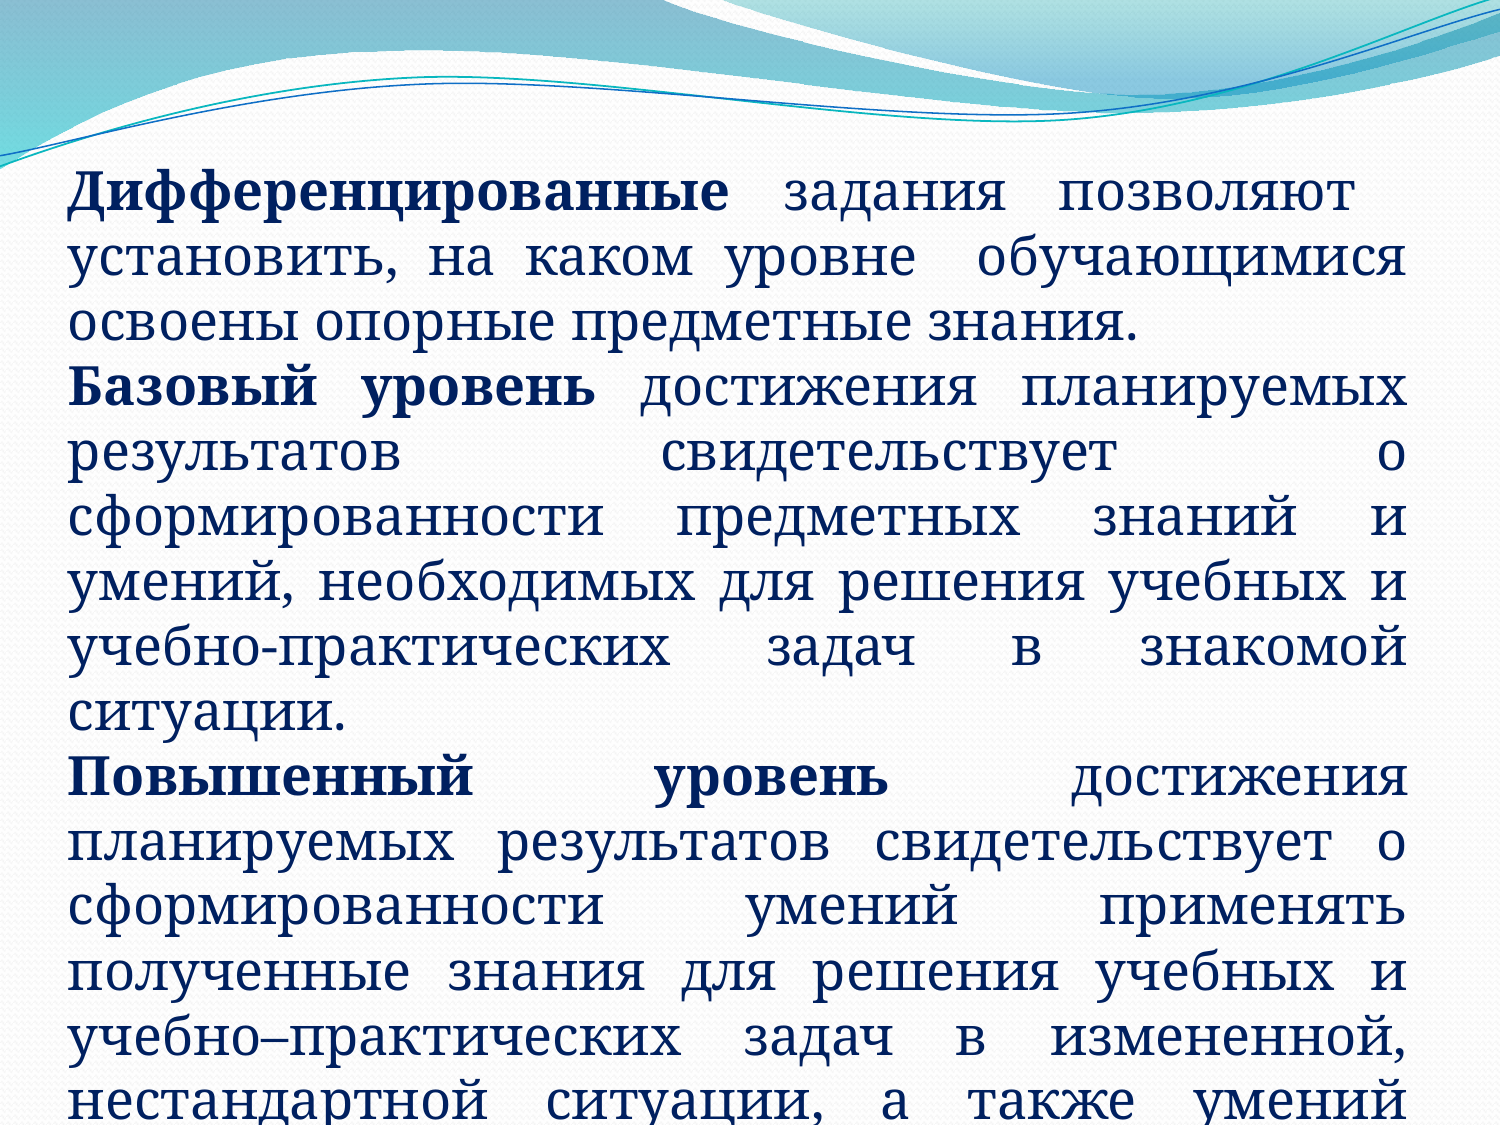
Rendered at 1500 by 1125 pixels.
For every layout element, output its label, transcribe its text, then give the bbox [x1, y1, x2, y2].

text_box Дифференцированные задания позволяют установить, на каком уровне обучающимися освоены опорные предметные знания. Базовый уровень достижения планируемых результатов свидетельствует о сформированности предметных знаний и умений, необходимых для решения учебных и учебно-практических задач в знакомой ситуации. Повышенный уровень достижения планируемых результатов свидетельствует о сформированности умений применять полученные знания для решения учебных и учебно–практических задач в измененной, нестандартной ситуации, а также умений систематизировать и обобщать полученные знания [53, 148, 1424, 1125]
